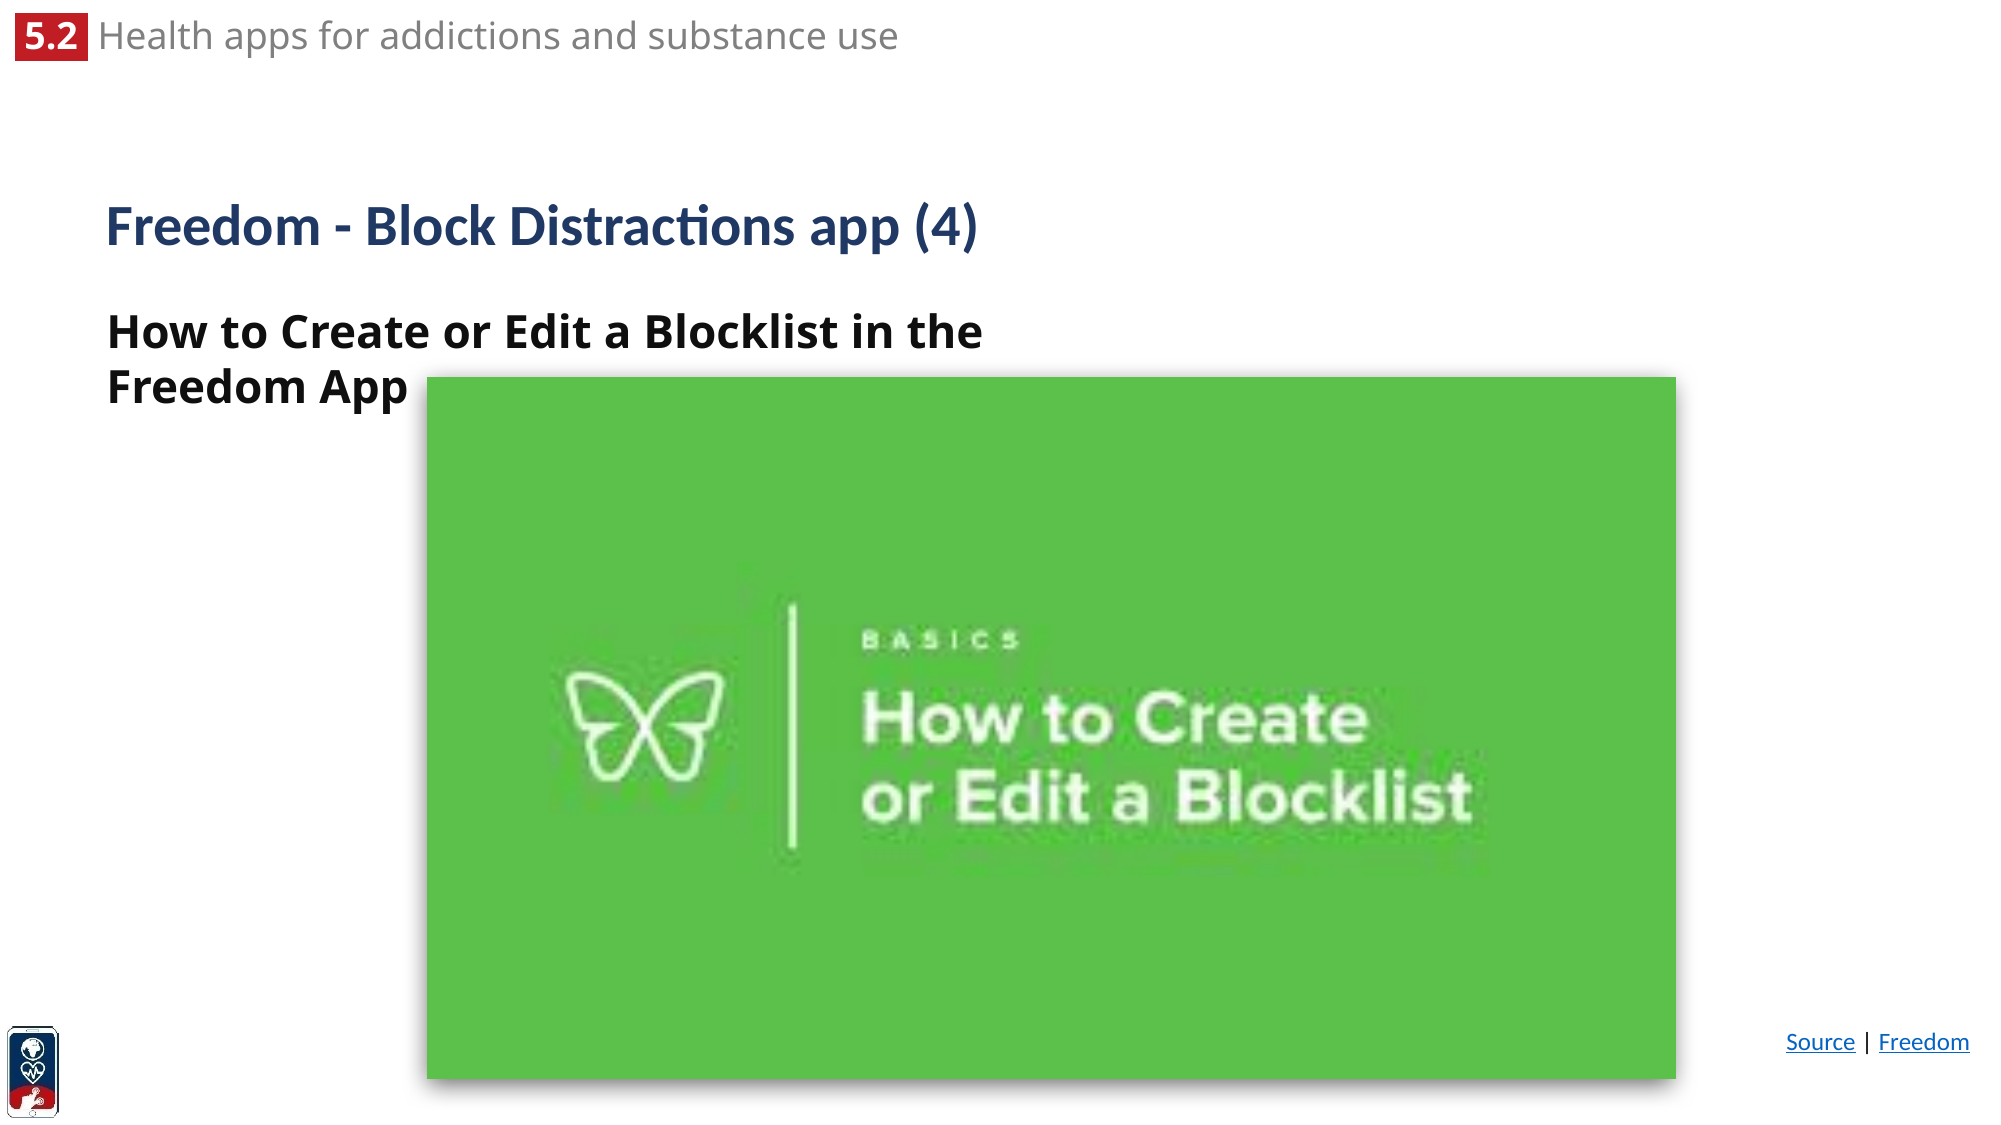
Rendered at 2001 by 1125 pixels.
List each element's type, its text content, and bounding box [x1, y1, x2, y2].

title Freedom - Block Distractions app (4) [91, 177, 1906, 277]
picture [7, 1026, 59, 1118]
list How to Create or Edit a Blocklist in the Freedom App [91, 295, 1052, 1094]
picture [427, 377, 1676, 1079]
text_box Source | Freedom [1691, 1017, 1986, 1063]
